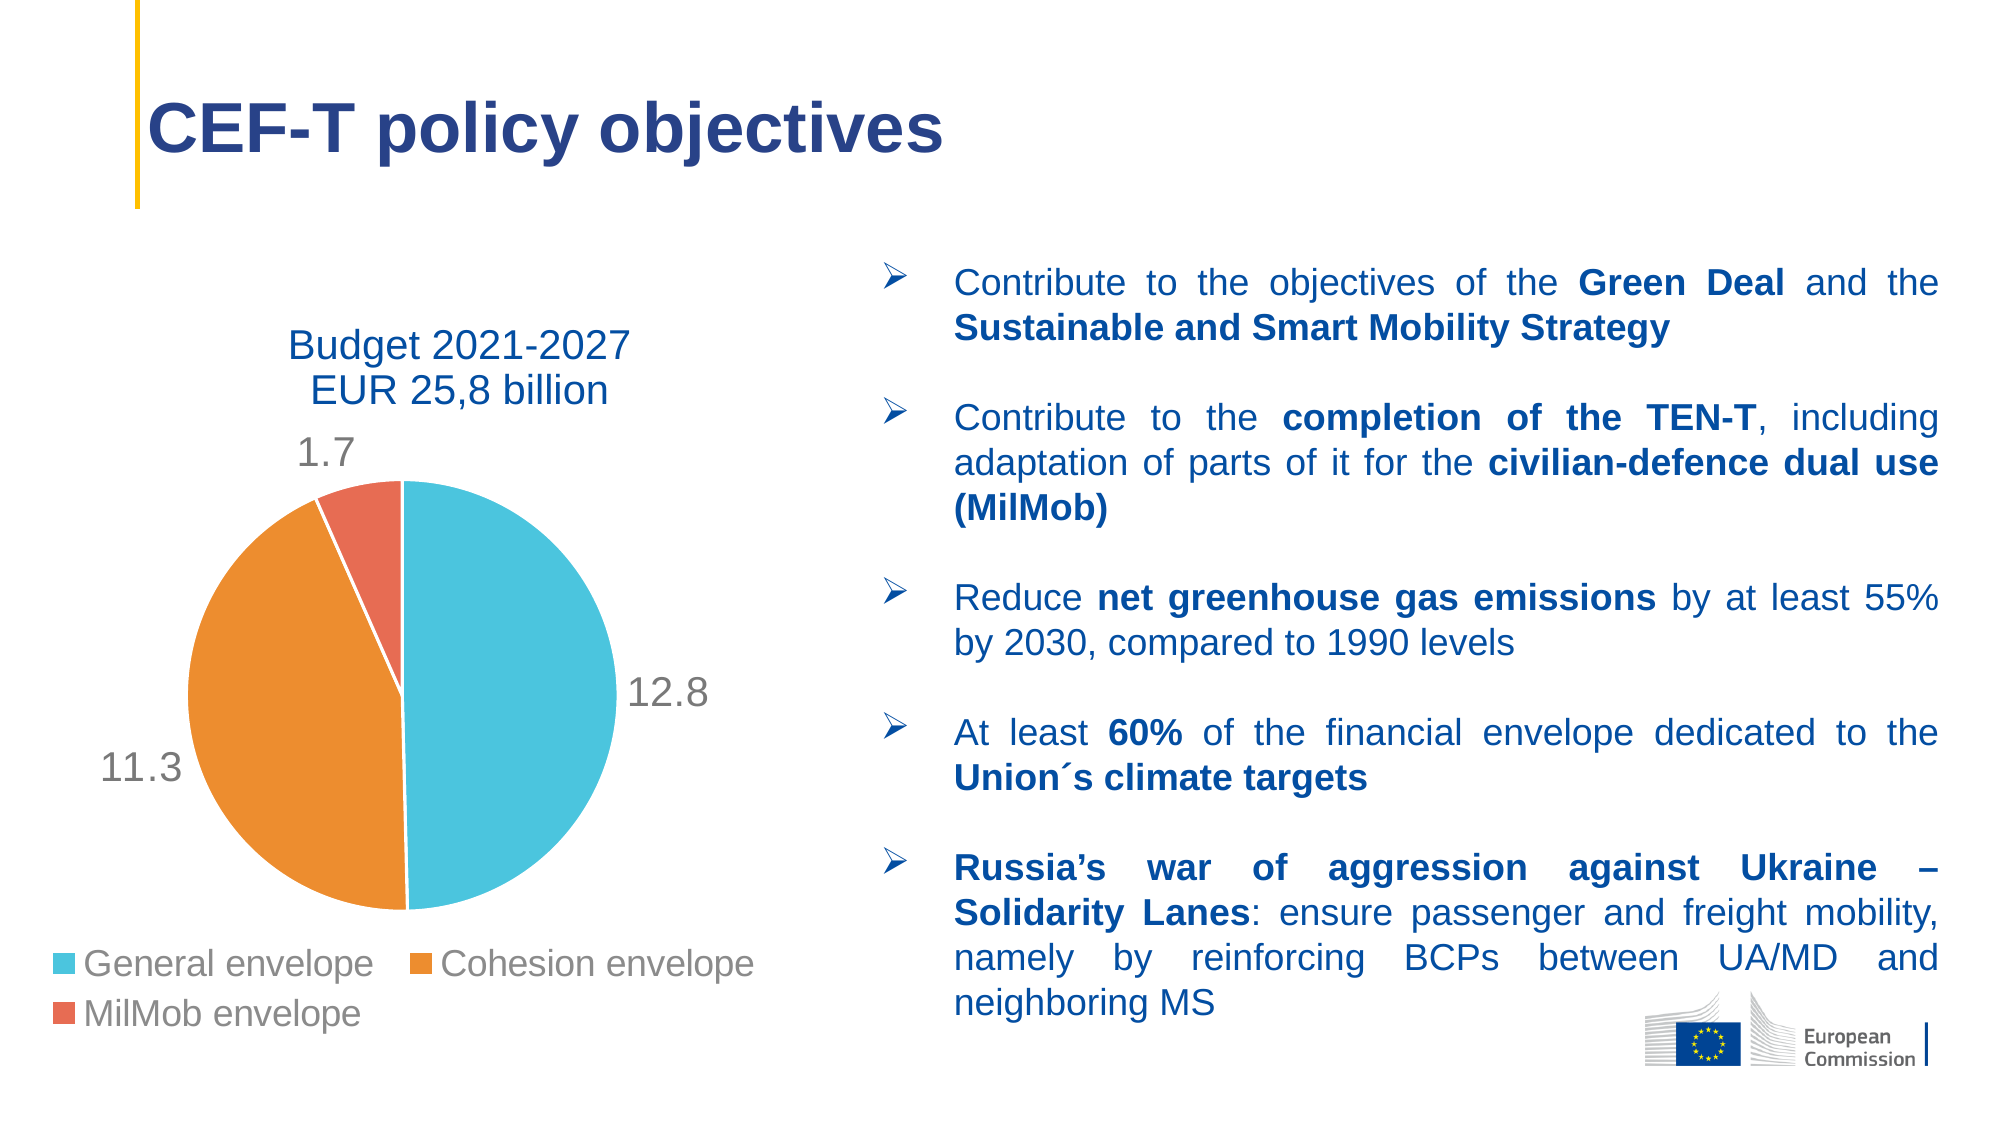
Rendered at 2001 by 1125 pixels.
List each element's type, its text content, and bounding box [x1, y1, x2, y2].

text_box Contribute to the objectives of the Green Deal and the Sustainable and Smart Mobility Strategy Contribute to the completion of the TEN-T, including adaptation of parts of it for the civilian-defence dual use (MilMob) Reduce net greenhouse gas emissions by at least 55% by 2030, compared to 1990 levels At least 60% of the financial envelope dedicated to the Union´s climate targets Russia’s war of aggression against Ukraine – Solidarity Lanes: ensure passenger and freight mobility, namely by reinforcing BCPs between UA/MD and neighboring MS [865, 250, 1955, 1081]
chart [0, 413, 827, 1042]
title Budget 2021-2027 EUR 25,8 billion [93, 224, 827, 413]
text_box CEF-T policy objectives [132, 76, 979, 183]
